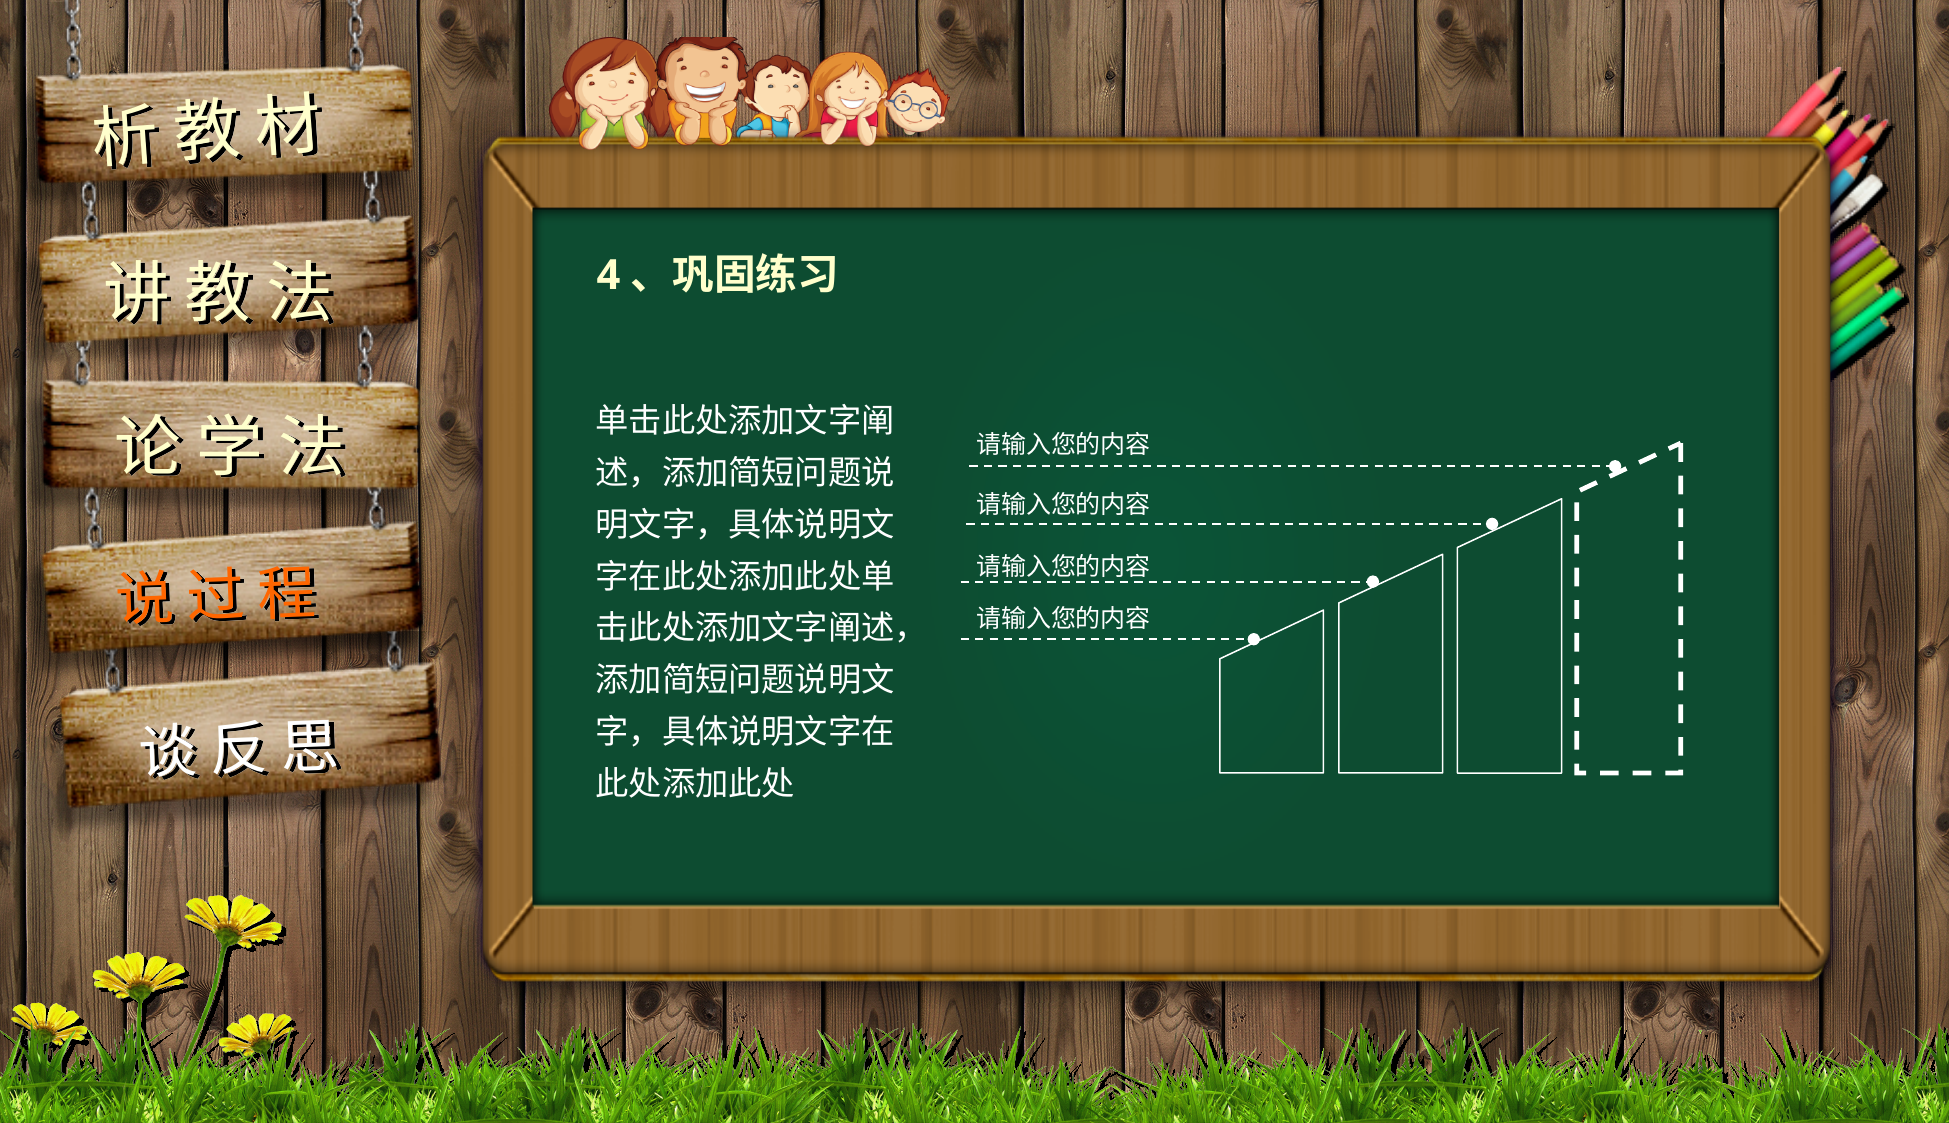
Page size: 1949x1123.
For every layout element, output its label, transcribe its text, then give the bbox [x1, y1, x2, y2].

picture [0, 0, 1949, 1123]
text_box 4、巩固练习 [581, 240, 854, 306]
text_box 单击此处添加文字阐述，添加简短问题说明文字，具体说明文字在此处添加此处单击此处添加文字阐述，添加简短问题说明文字，具体说明文字在此处添加此处 [583, 381, 938, 809]
text_box [1457, 648, 1562, 774]
text_box [1576, 443, 1681, 773]
text_box [1219, 648, 1324, 773]
text_box 请输入您的内容 [966, 423, 1161, 464]
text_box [960, 465, 1616, 640]
text_box [1338, 648, 1443, 773]
